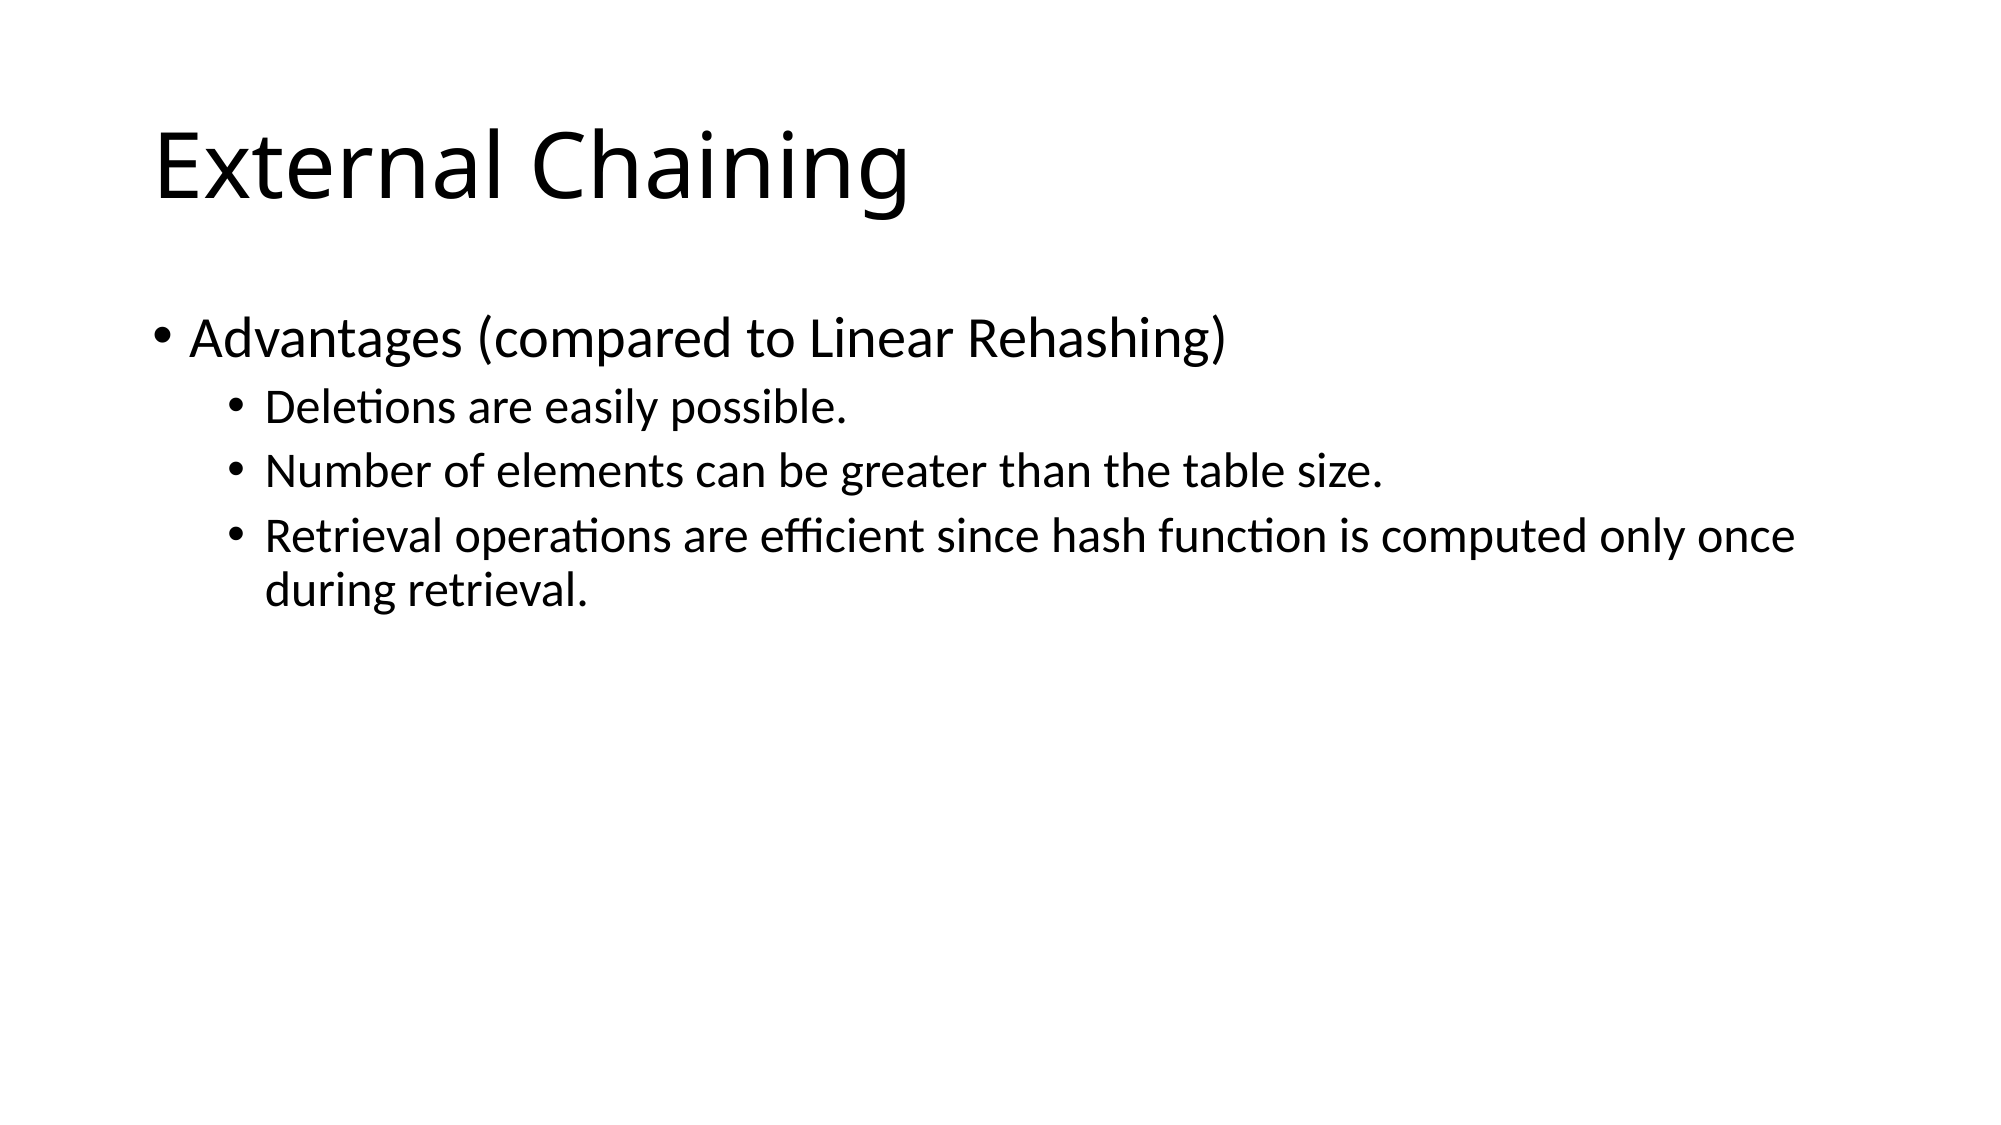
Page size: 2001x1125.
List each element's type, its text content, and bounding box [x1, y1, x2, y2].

title External Chaining [137, 59, 1863, 278]
list Advantages (compared to Linear Rehashing) Deletions are easily possible. Number of elements can be greater than the table size. Retrieval operations are efficient since hash function is computed only once during retrieval. [137, 299, 1863, 1014]
